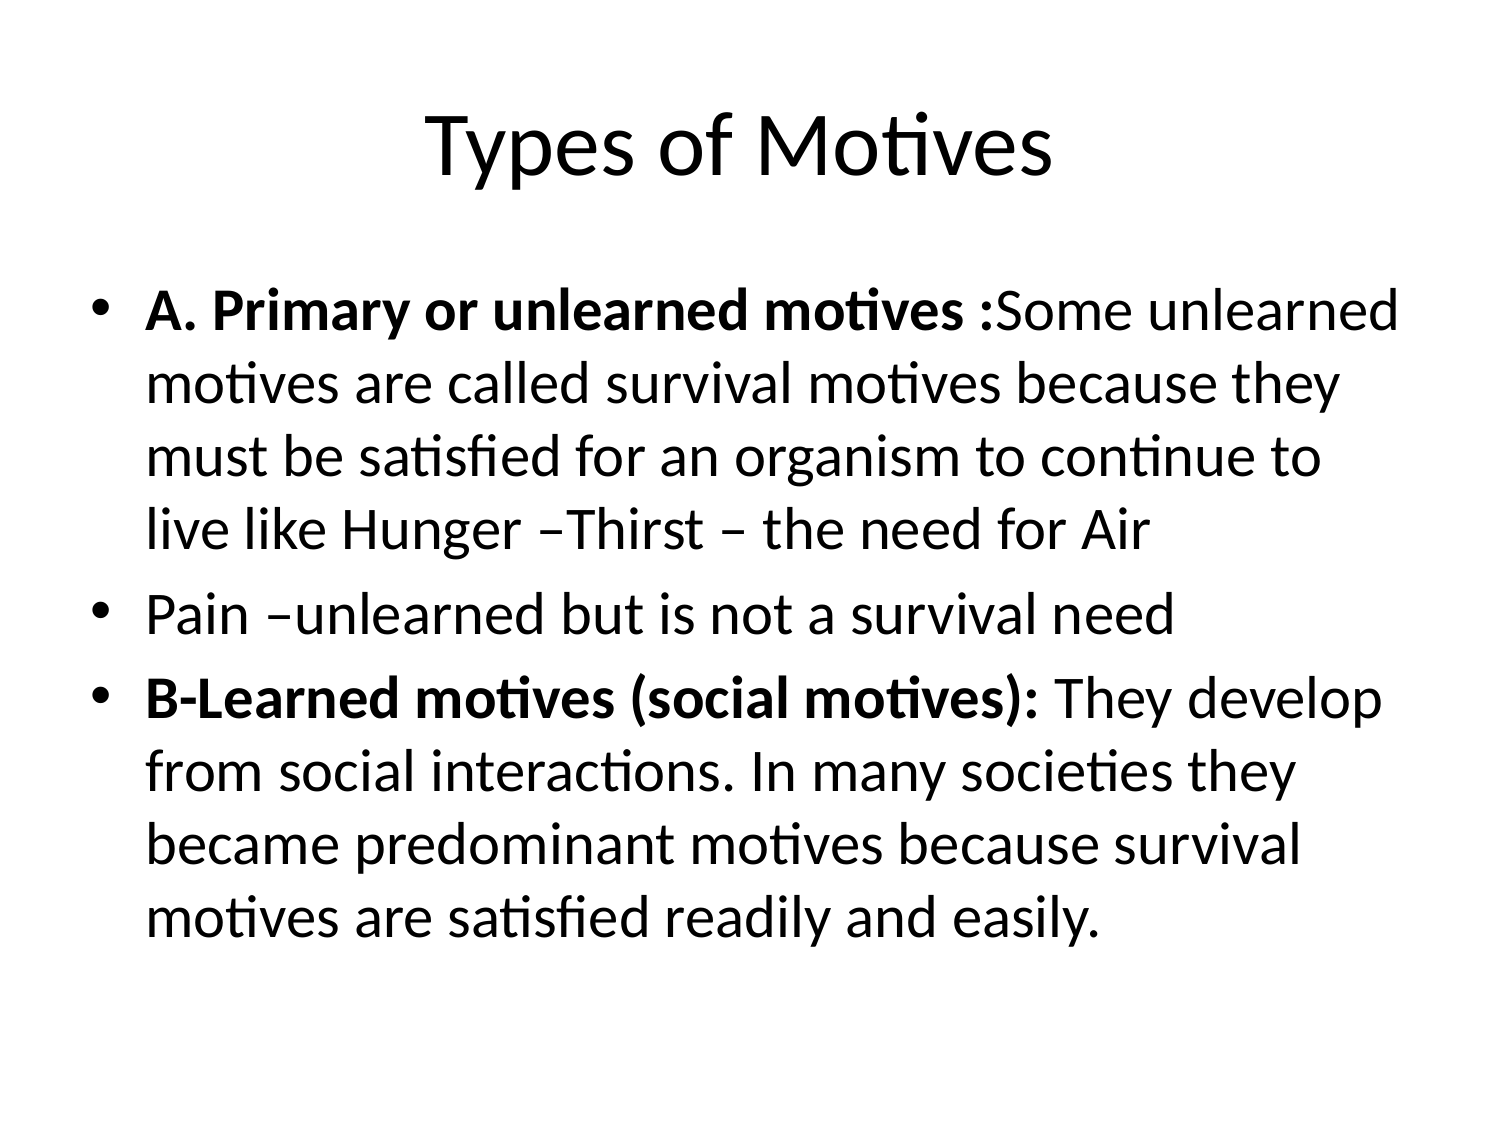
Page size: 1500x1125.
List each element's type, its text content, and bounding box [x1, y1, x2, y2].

title Types of Motives [75, 45, 1425, 233]
list A. Primary or unlearned motives :Some unlearned motives are called survival motives because they must be satisfied for an organism to continue to live like Hunger –Thirst – the need for Air Pain –unlearned but is not a survival need B-Learned motives (social motives): They develop from social interactions. In many societies they became predominant motives because survival motives are satisfied readily and easily. [75, 262, 1425, 1005]
